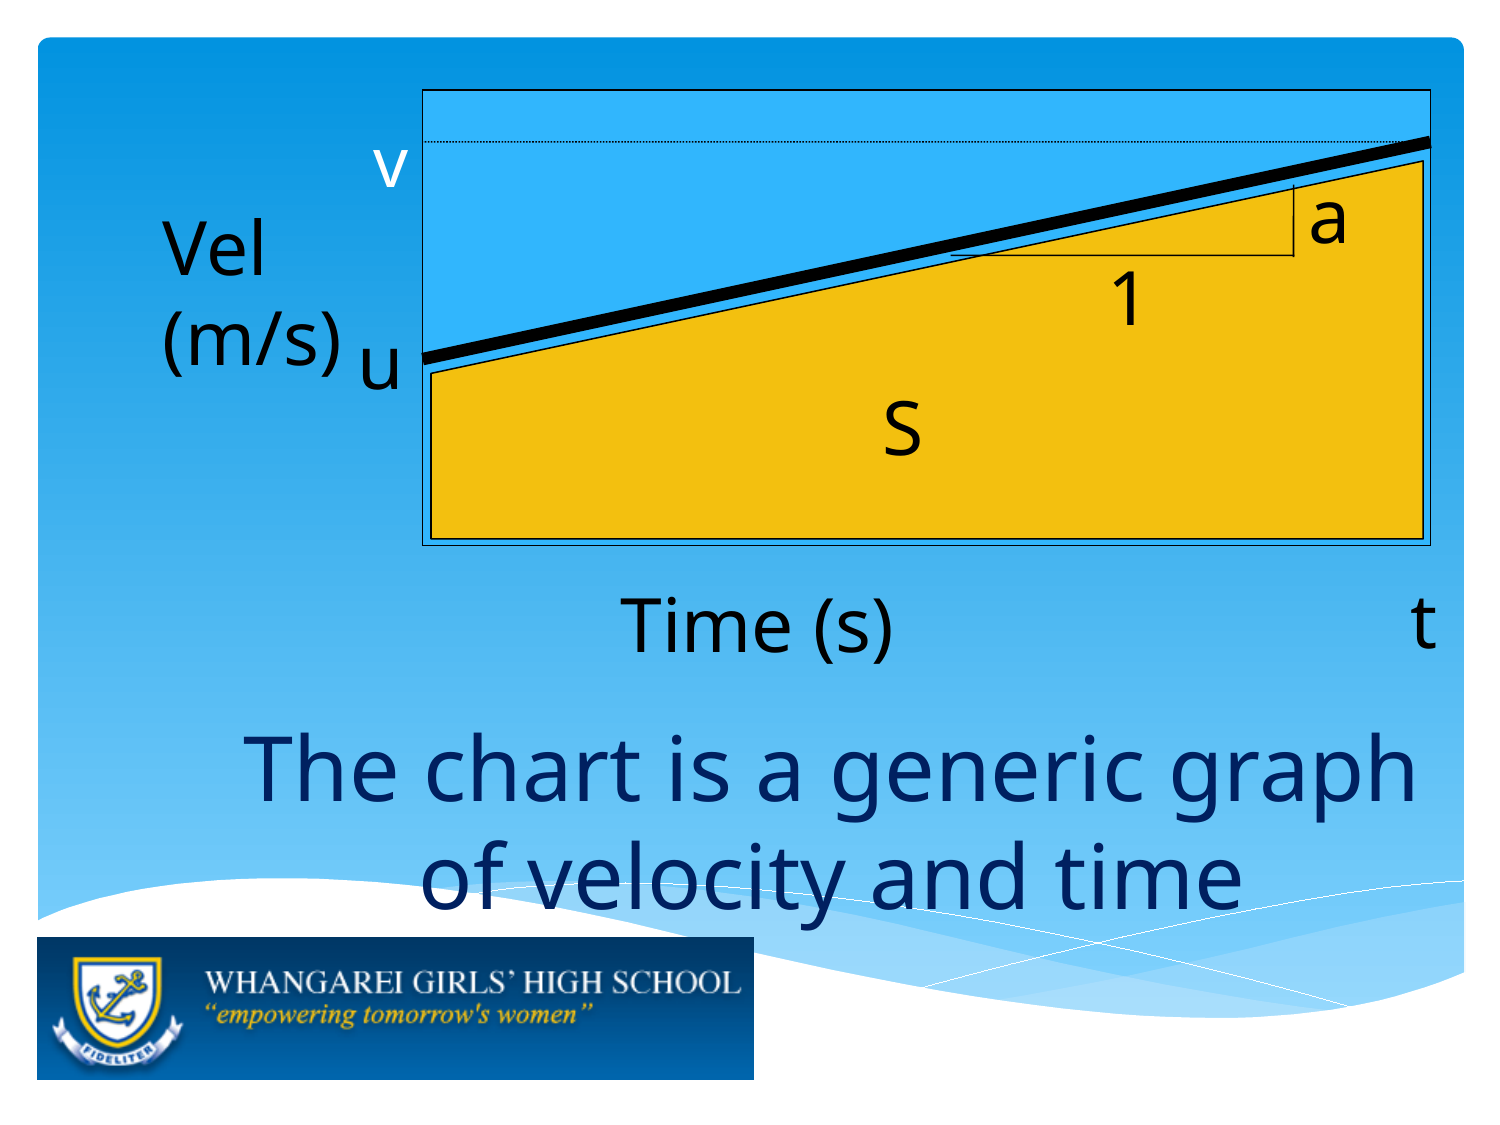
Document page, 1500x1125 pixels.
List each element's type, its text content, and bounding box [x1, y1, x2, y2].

text_box The chart is a generic graph of velocity and time [206, 704, 1459, 1012]
text_box Vel (m/s) [147, 193, 400, 389]
text_box a [1293, 160, 1374, 266]
picture [37, 937, 754, 1080]
text_box v [353, 110, 429, 209]
text_box [422, 90, 1431, 546]
text_box [430, 160, 1424, 539]
text_box Time (s) [605, 570, 1022, 675]
text_box t [1396, 566, 1442, 671]
text_box S [868, 373, 949, 479]
text_box u [342, 307, 423, 413]
text_box 1 [1092, 243, 1173, 349]
